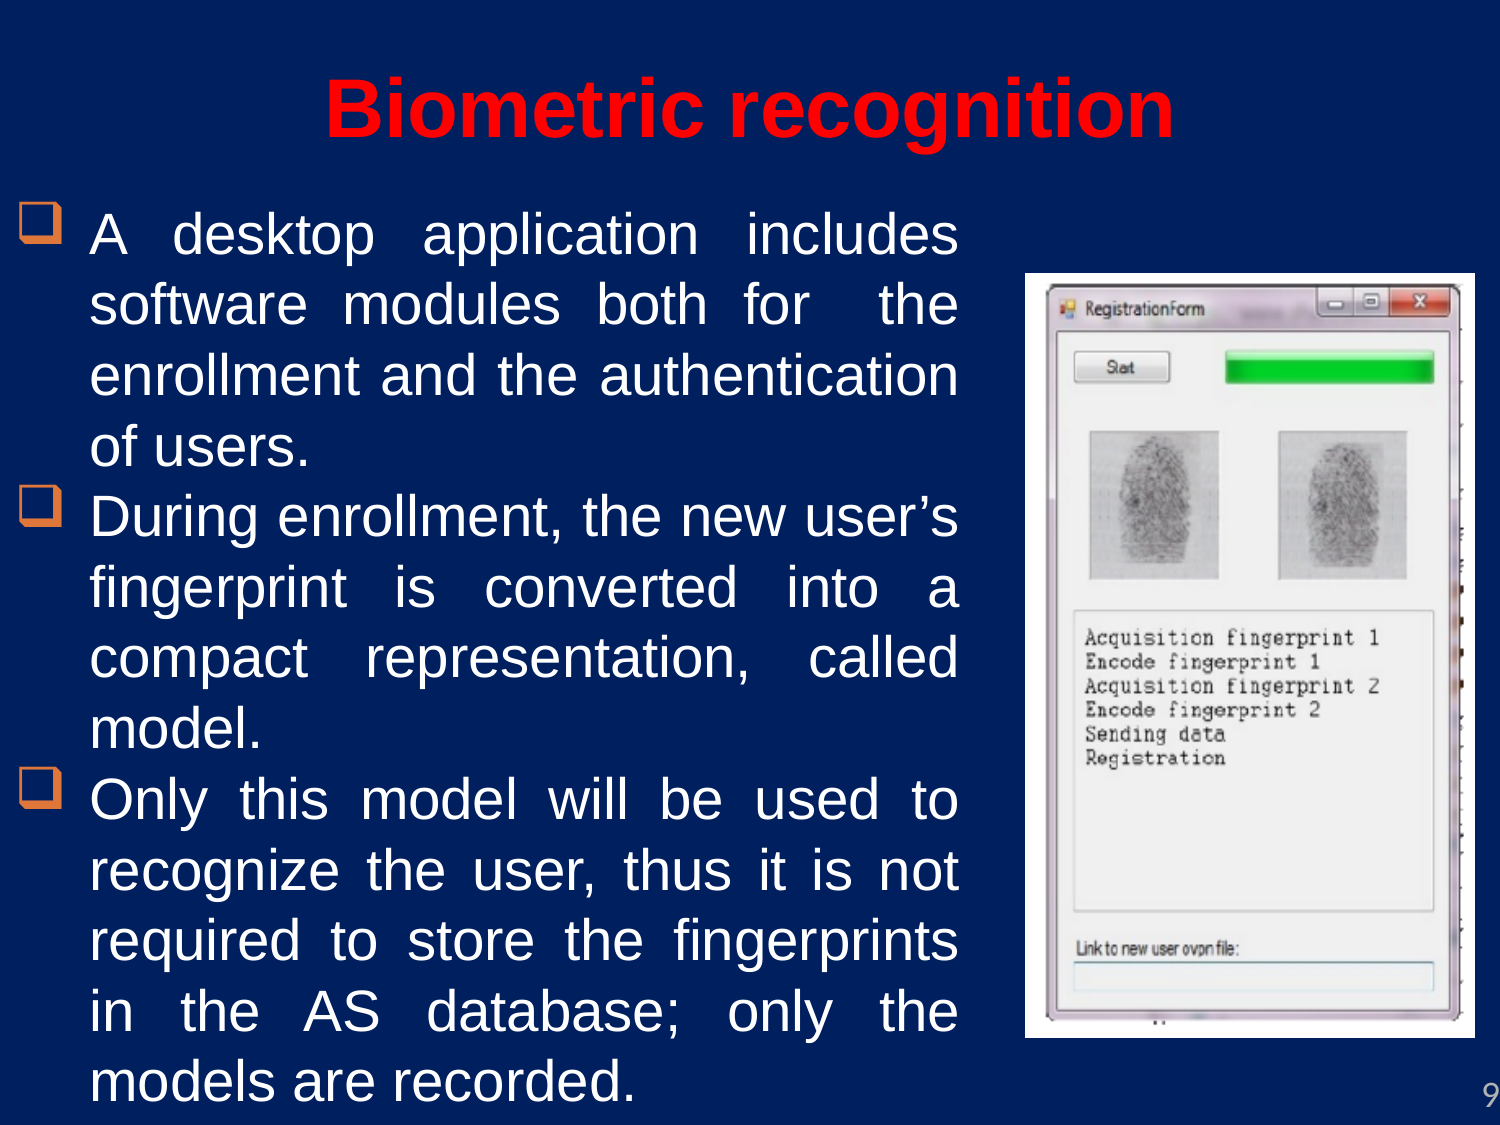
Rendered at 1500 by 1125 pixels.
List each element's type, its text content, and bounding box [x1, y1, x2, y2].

list A desktop application includes software modules both for the enrollment and the authentication of users. During enrollment, the new user’s fingerprint is converted into a compact representation, called model. Only this model will be used to recognize the user, thus it is not required to store the fingerprints in the AS database; only the models are recorded. [12, 195, 1100, 1125]
picture [1024, 272, 1476, 1038]
slide_number 9 [1437, 1069, 1500, 1125]
title Biometric recognition [44, 53, 1456, 155]
